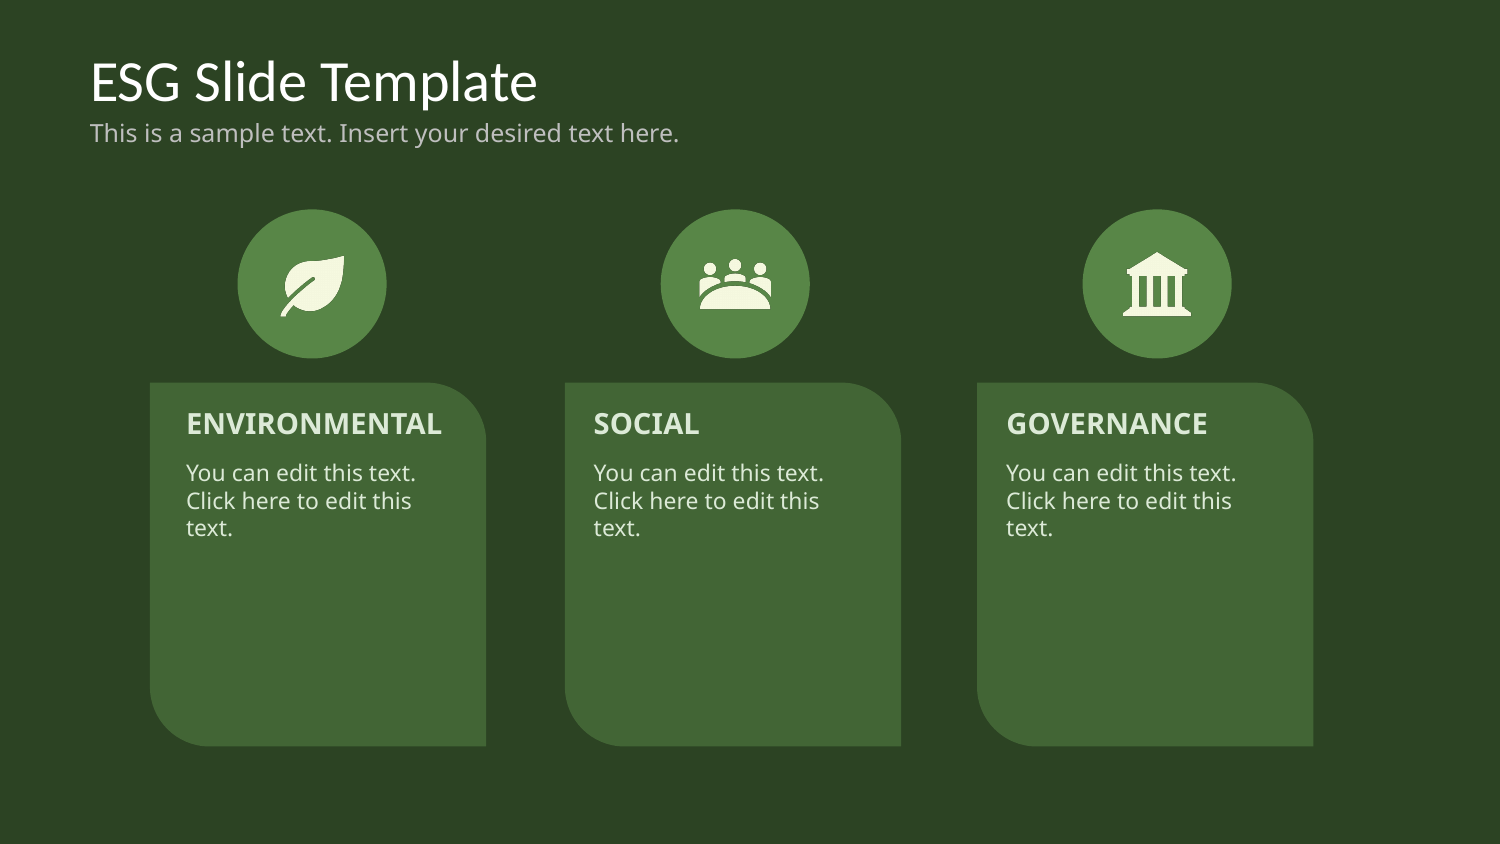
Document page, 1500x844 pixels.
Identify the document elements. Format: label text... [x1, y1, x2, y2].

title ESG Slide Template [75, 33, 1375, 122]
text_box [564, 382, 902, 747]
text_box [658, 207, 812, 361]
text_box [1080, 207, 1234, 361]
list This is a sample text. Insert your desired text here. [74, 110, 1075, 173]
text_box SOCIAL [593, 401, 718, 445]
picture [269, 243, 355, 329]
text_box [149, 382, 487, 747]
text_box You can edit this text. Click here to edit this text. [1006, 458, 1246, 660]
text_box GOVERNANCE [1006, 393, 1226, 453]
text_box You can edit this text. Click here to edit this text. [593, 458, 833, 660]
text_box ENVIRONMENTAL [186, 396, 452, 450]
picture [692, 241, 779, 327]
picture [1114, 241, 1200, 327]
text_box You can edit this text. Click here to edit this text. [186, 458, 425, 660]
text_box [235, 207, 389, 361]
text_box [977, 382, 1314, 747]
